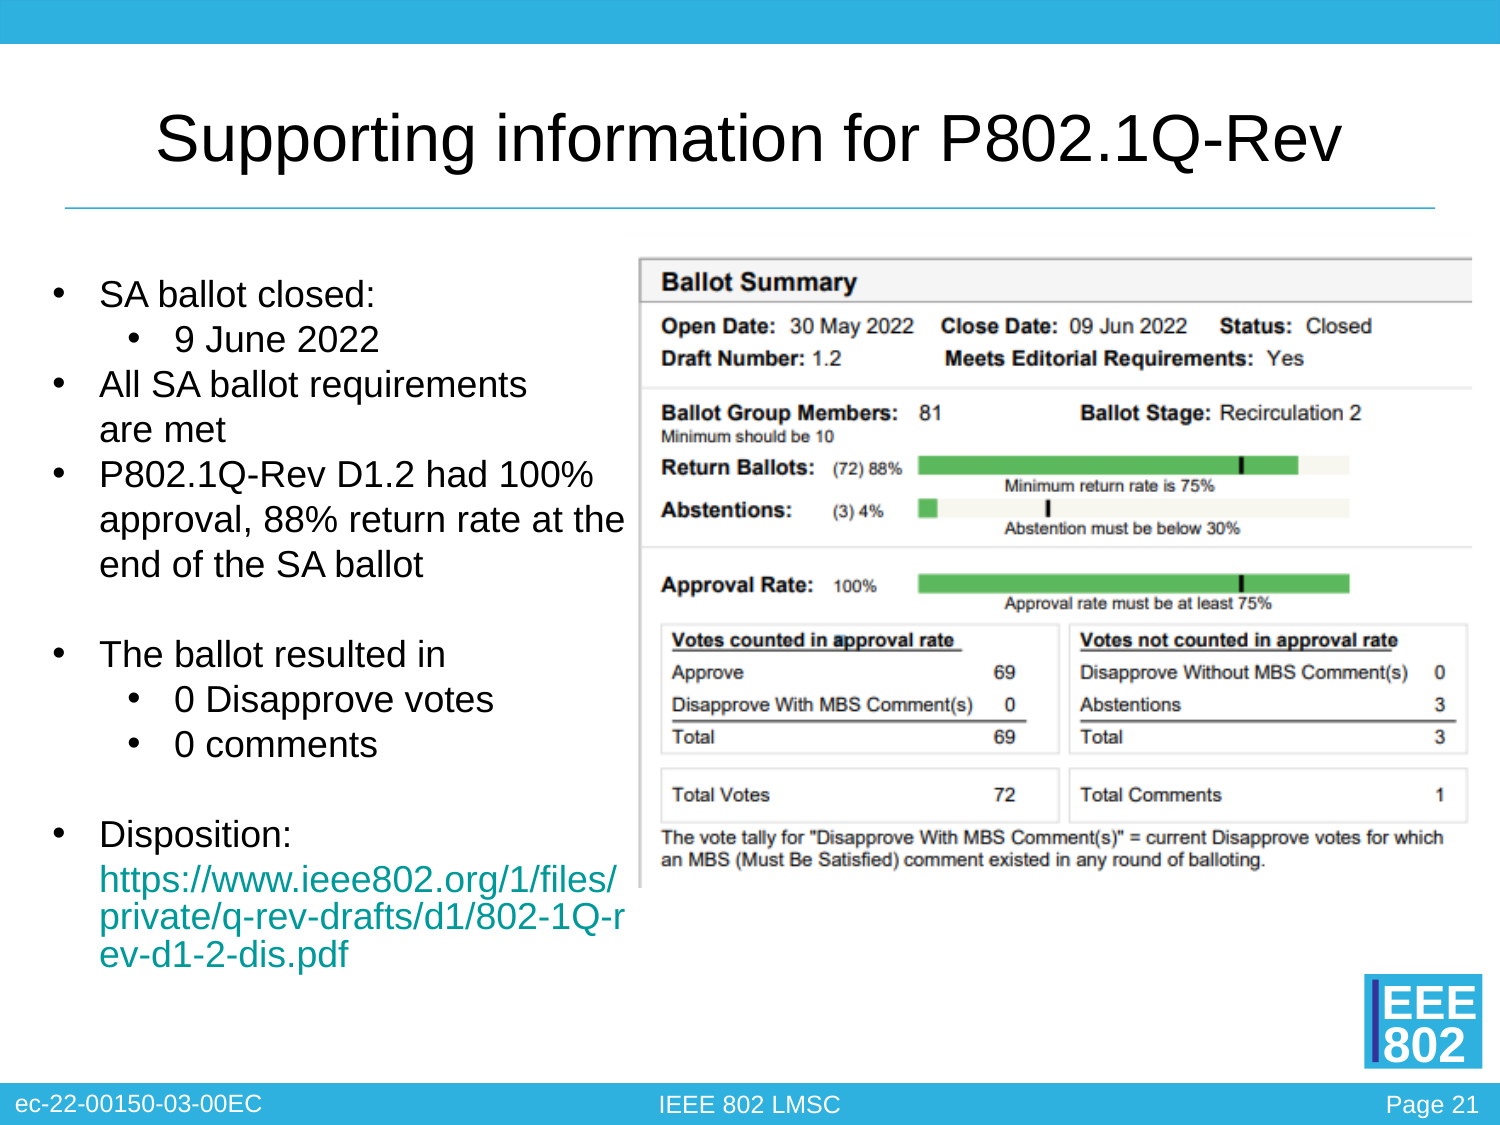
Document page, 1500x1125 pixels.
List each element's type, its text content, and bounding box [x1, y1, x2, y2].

picture [624, 231, 1473, 888]
text_box SA ballot closed: 9 June 2022 All SA ballot requirements are met P802.1Q-Rev D1.2 had 100% approval, 88% return rate at the end of the SA ballot The ballot resulted in 0 Disapprove votes 0 comments Disposition: https://www.ieee802.org/1/files/private/q-rev-drafts/d1/802-1Q-rev-d1-2-dis.pdf [37, 262, 650, 952]
title Supporting information for P802.1Q-Rev [75, 70, 1425, 200]
